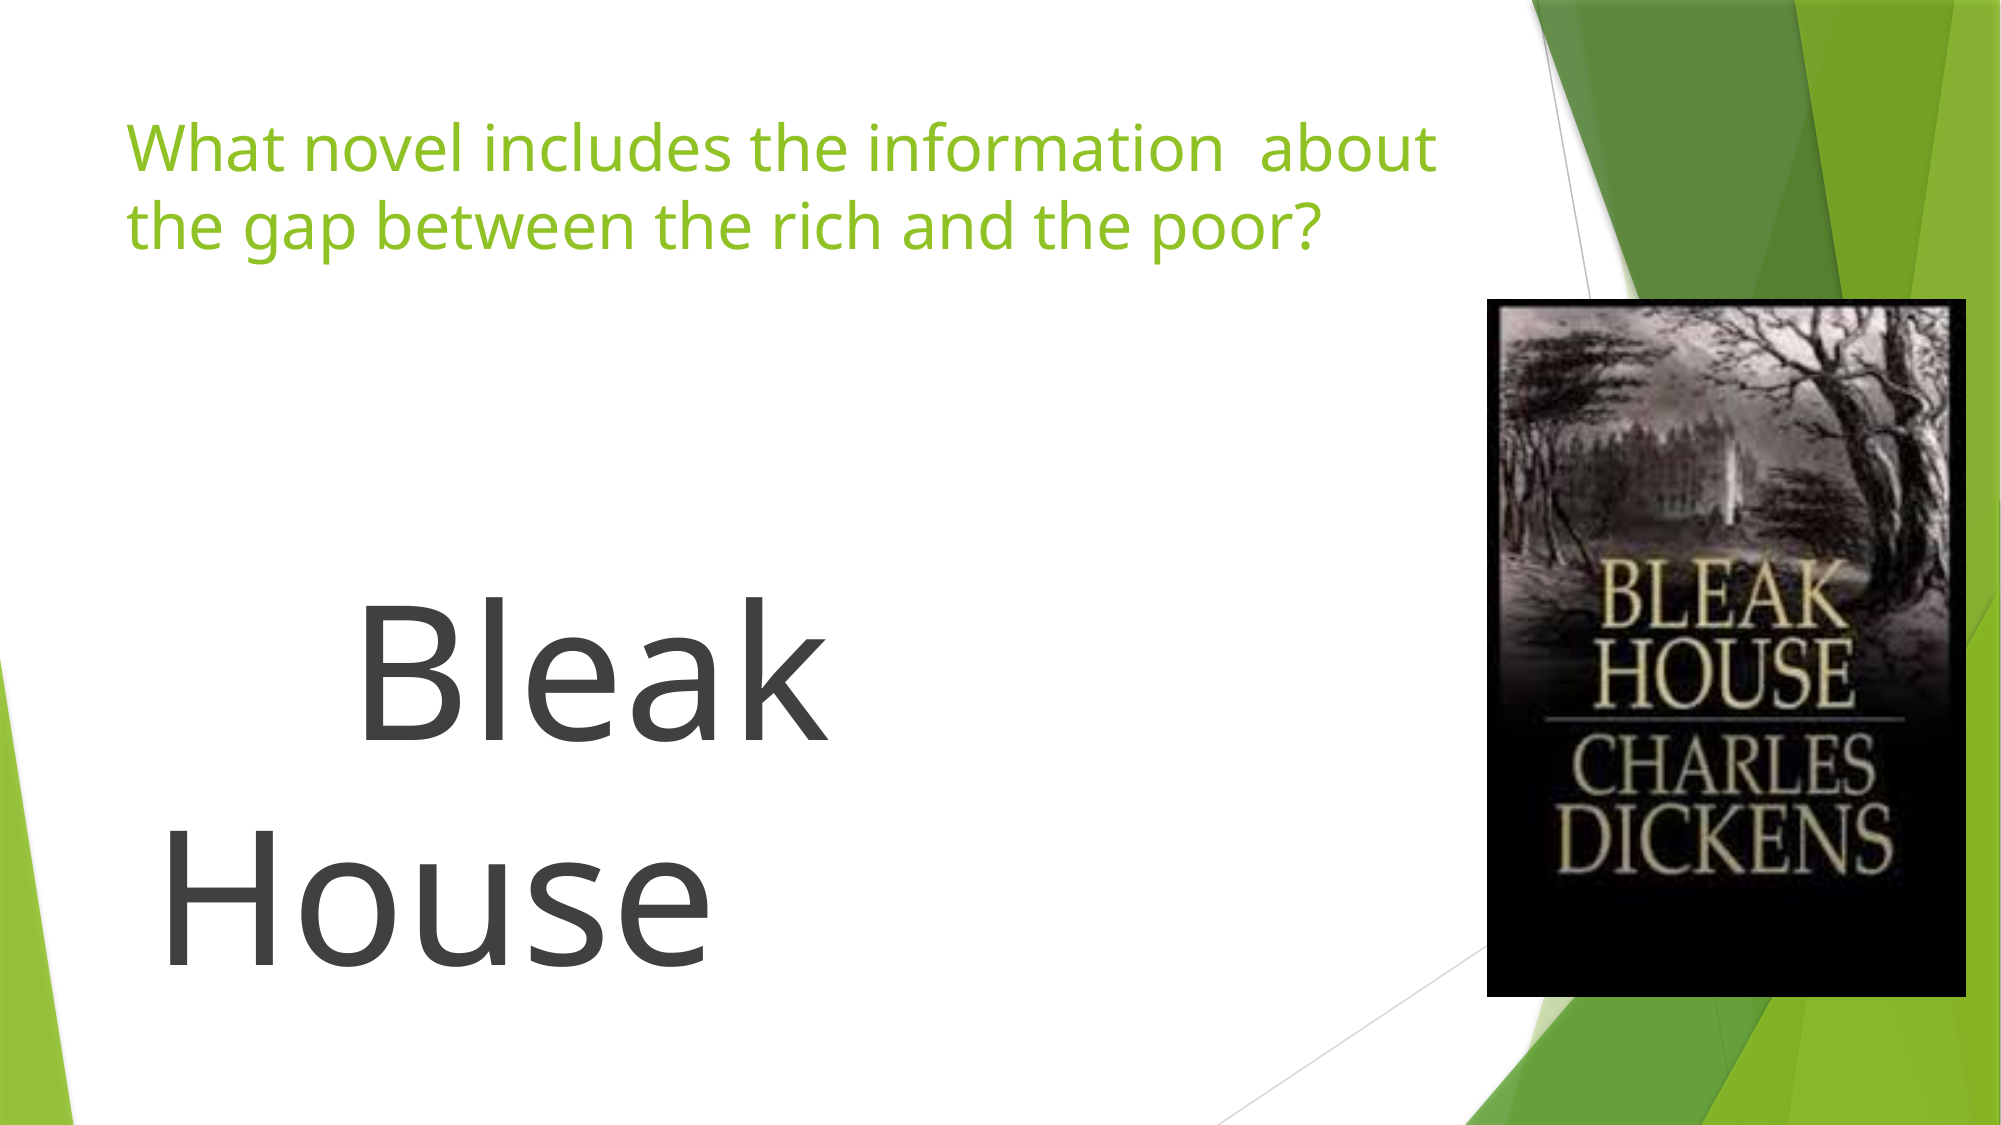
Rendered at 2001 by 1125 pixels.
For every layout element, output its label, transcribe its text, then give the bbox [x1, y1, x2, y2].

picture [1487, 298, 1966, 998]
list Bleak House [137, 299, 1390, 1014]
title What novel includes the information about the gap between the rich and the poor? [111, 99, 1522, 317]
